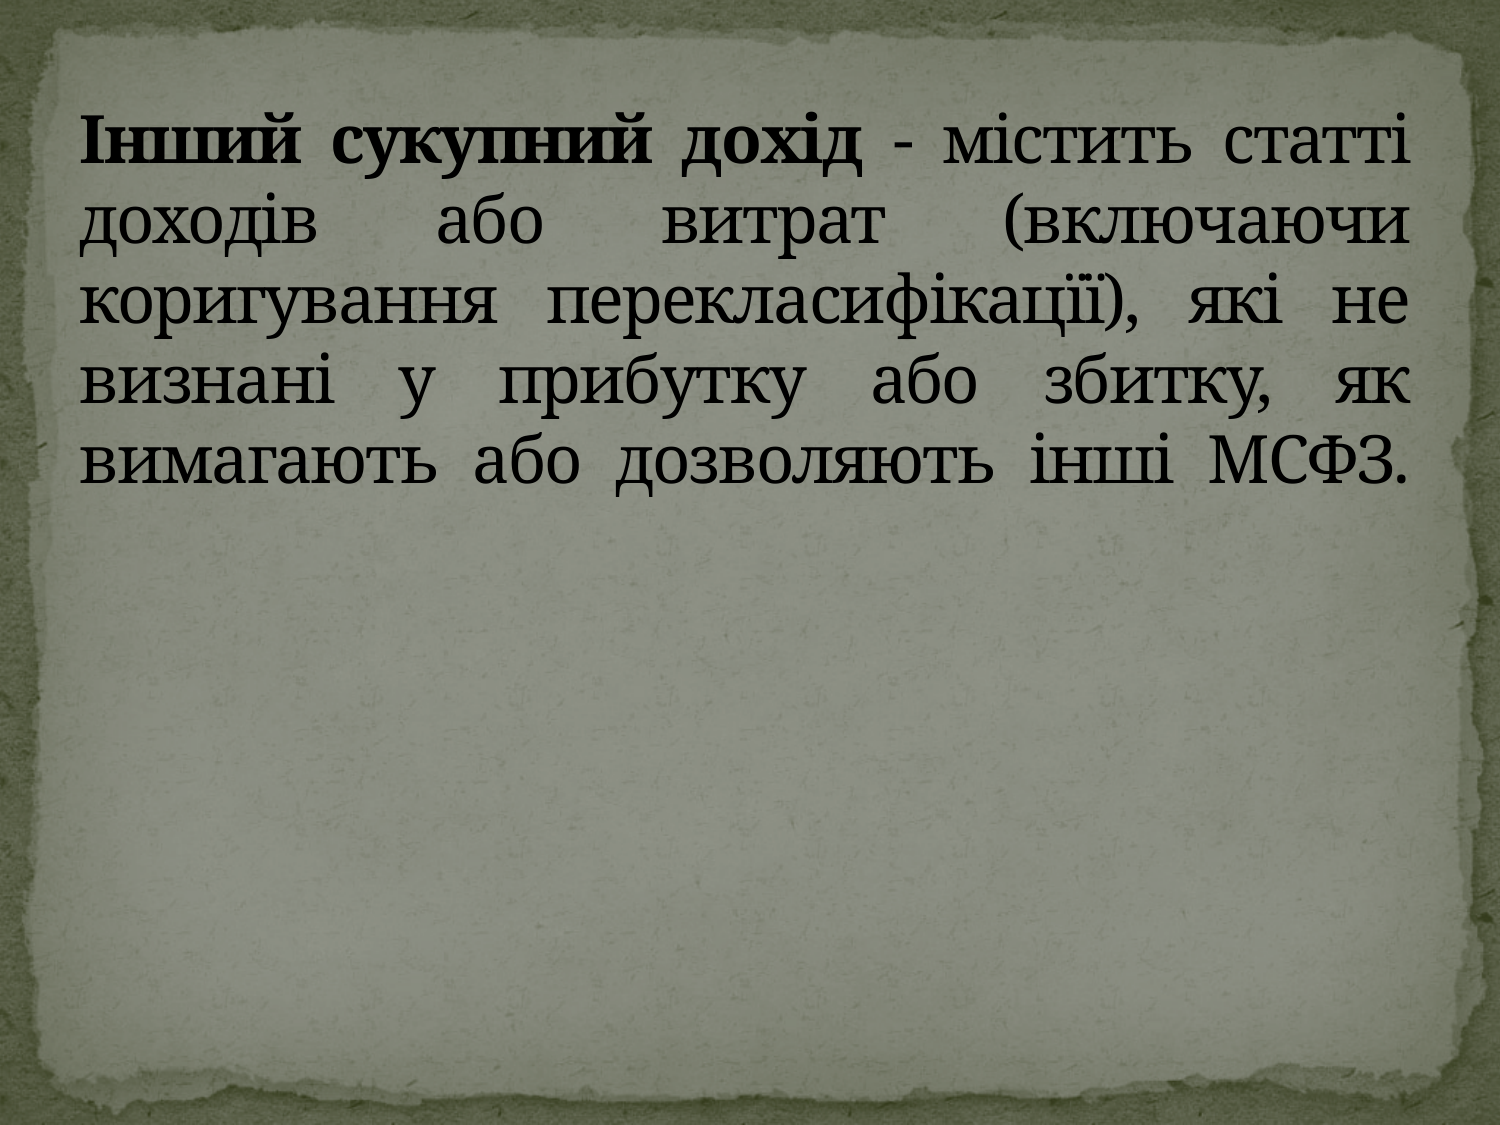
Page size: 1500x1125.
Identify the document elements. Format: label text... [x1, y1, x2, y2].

title Інший сукупний дохід - містить статті доходів або витрат (включаючи коригування перекласифікацїї), які не визнані у прибутку або збитку, як вимагають або дозволяють інші МСФЗ. [64, 24, 1425, 610]
